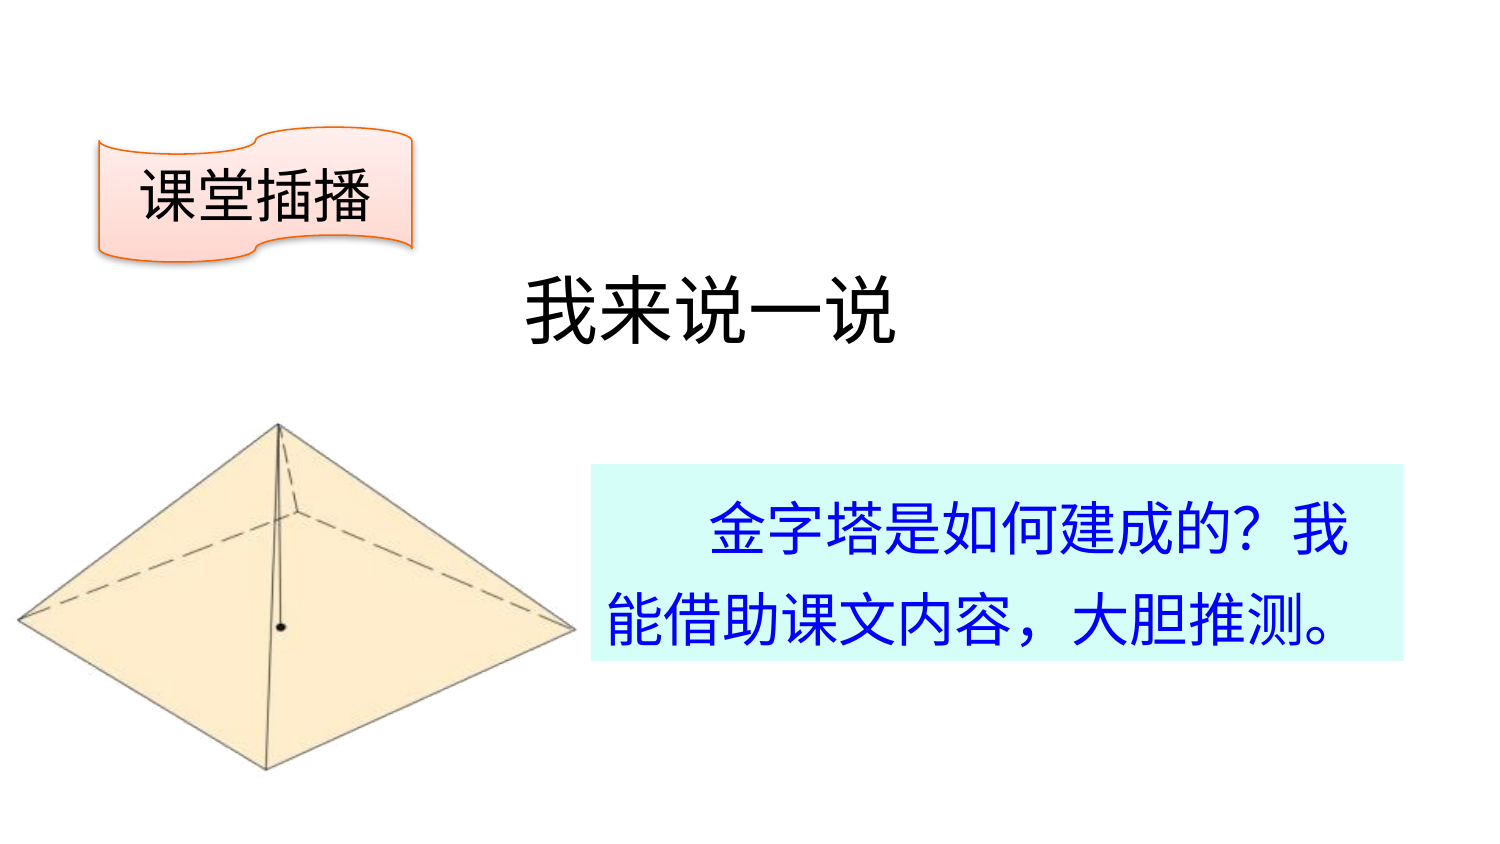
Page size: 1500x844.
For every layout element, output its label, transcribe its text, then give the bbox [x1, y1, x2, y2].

picture [0, 278, 592, 777]
text_box 课堂插播 [98, 126, 413, 263]
text_box 我来说一说 [508, 256, 969, 362]
text_box 金字塔是如何建成的？我能借助课文内容，大胆推测。 [596, 464, 1404, 661]
